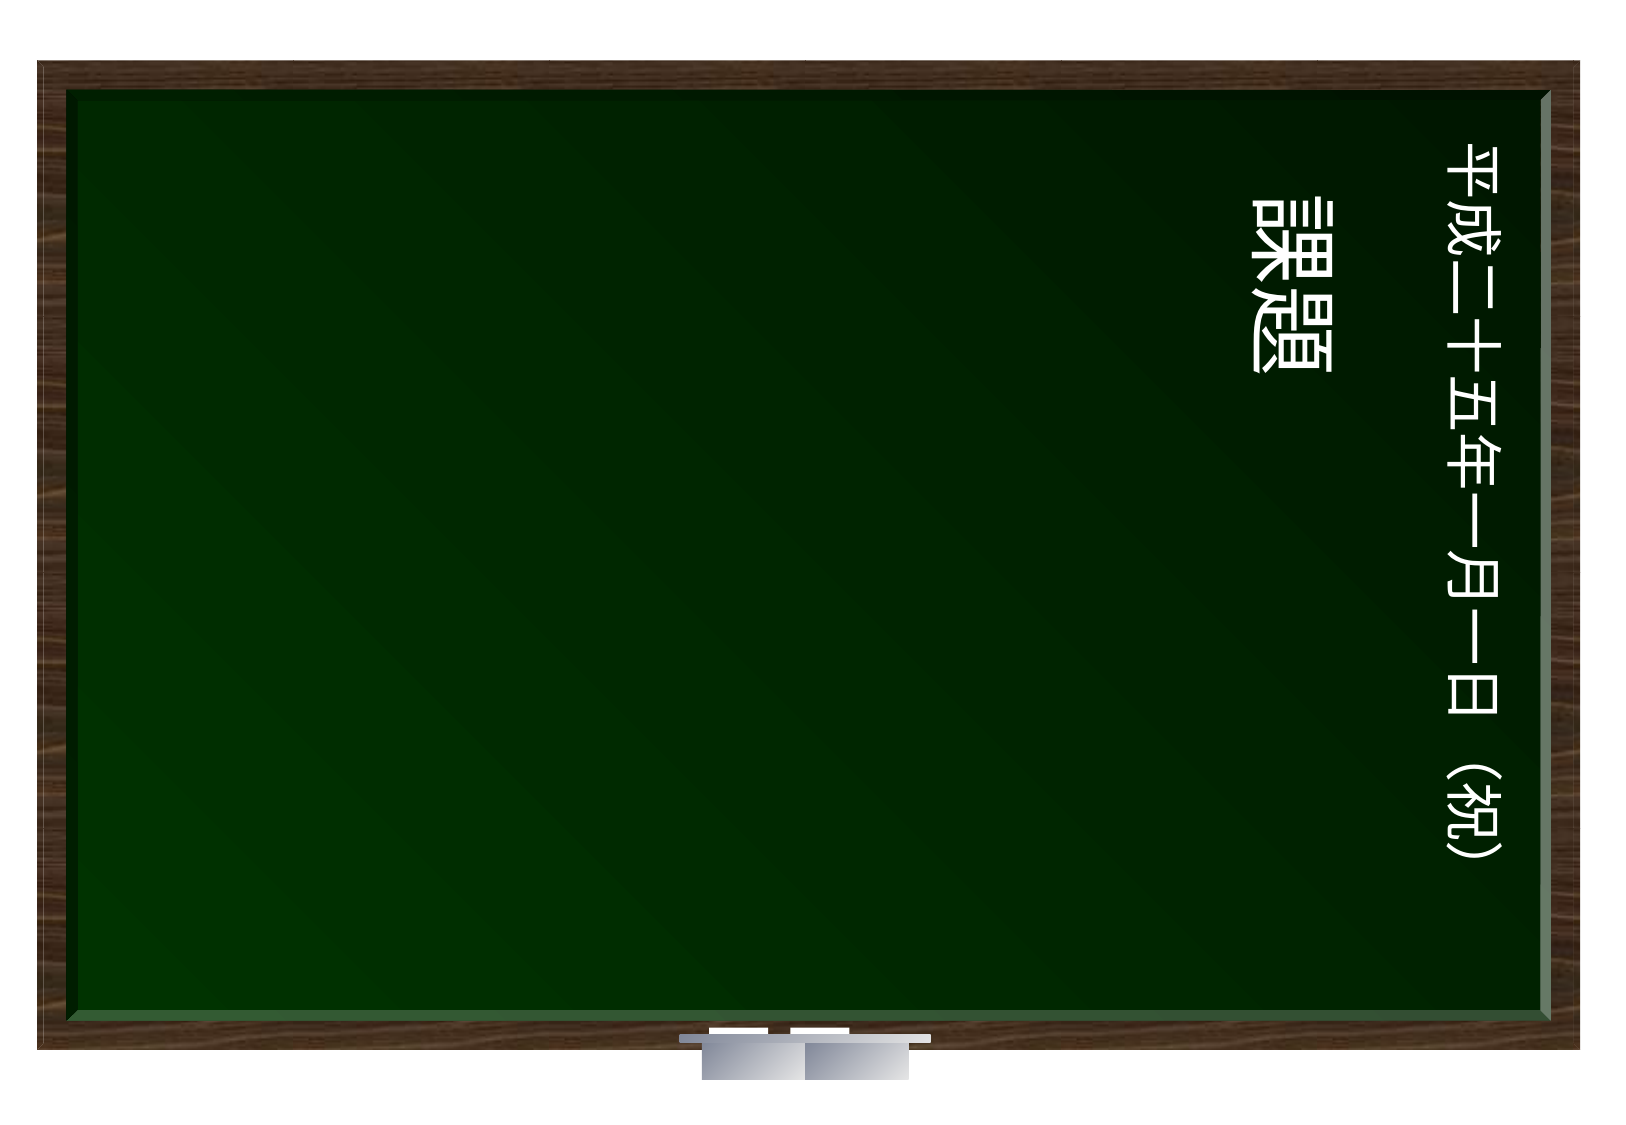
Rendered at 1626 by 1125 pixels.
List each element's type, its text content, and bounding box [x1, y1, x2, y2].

text_box [66, 89, 1551, 1021]
text_box [805, 1043, 909, 1080]
text_box [37, 60, 1581, 1050]
text_box [790, 1027, 850, 1034]
text_box 平成二十五年一月一日（祝） [1417, 126, 1519, 842]
text_box [709, 1027, 769, 1034]
text_box [679, 1034, 931, 1043]
text_box [701, 1043, 805, 1080]
text_box 課題 [1218, 178, 1359, 377]
